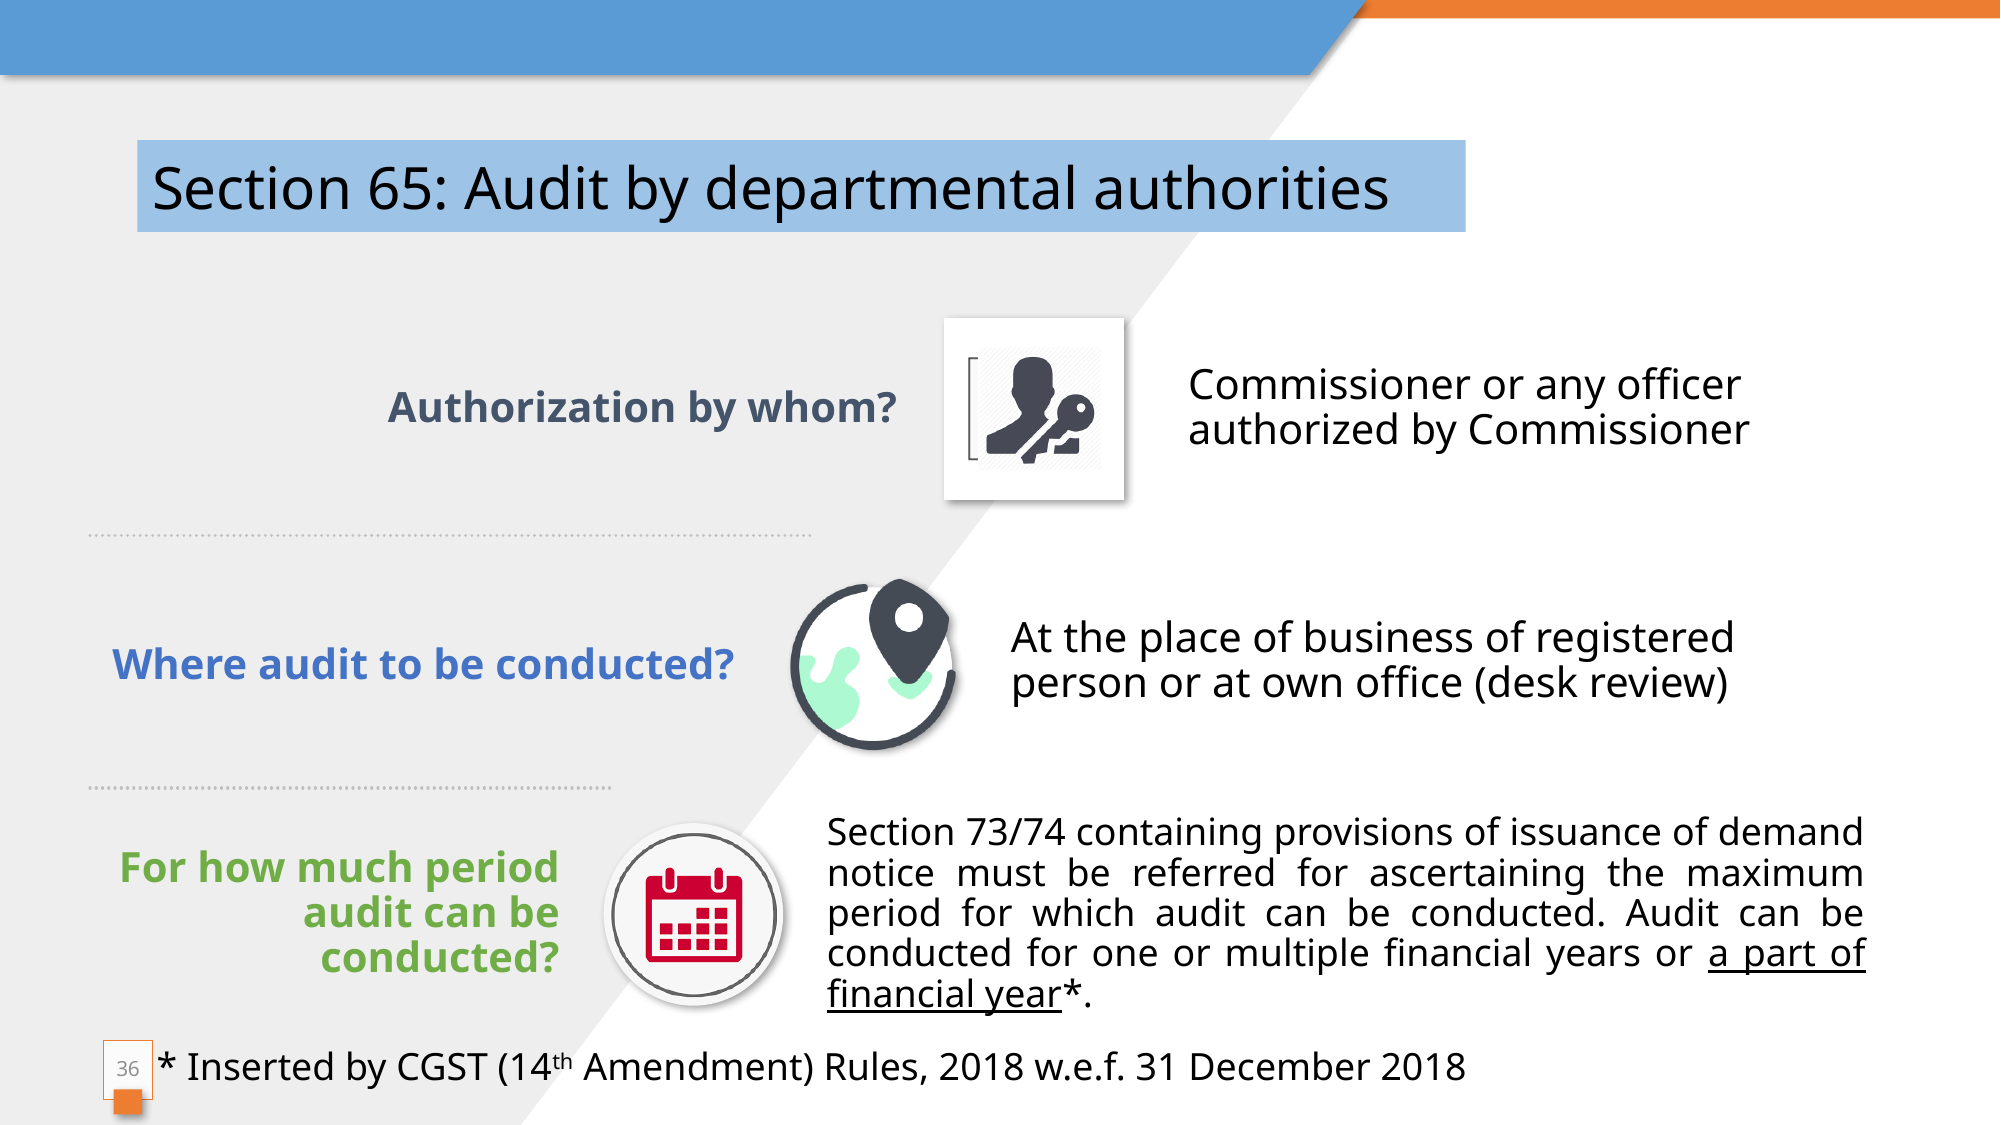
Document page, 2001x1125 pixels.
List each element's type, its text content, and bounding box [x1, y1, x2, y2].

list At the place of business of registered person or at own office (desk review) [995, 586, 1881, 737]
text_box Section 65: Audit by departmental authorities [136, 139, 1467, 233]
list Section 73/74 containing provisions of issuance of demand notice must be referred for ascertaining the maximum period for which audit can be conducted. Audit can be conducted for one or multiple financial years or a part of financial year*. [811, 839, 1881, 990]
slide_number 36 [103, 1040, 141, 1100]
picture [944, 317, 1124, 501]
text_box [113, 1089, 143, 1115]
picture [783, 574, 963, 758]
list Commissioner or any officer authorized by Commissioner [1173, 333, 1881, 484]
list Where audit to be conducted? [90, 631, 750, 701]
text_box * Inserted by CGST (14th Amendment) Rules, 2018 w.e.f. 31 December 2018 [141, 1035, 1482, 1096]
list Authorization by whom? [102, 374, 913, 444]
list For how much period audit can be conducted? [90, 879, 575, 950]
picture [603, 823, 784, 1006]
